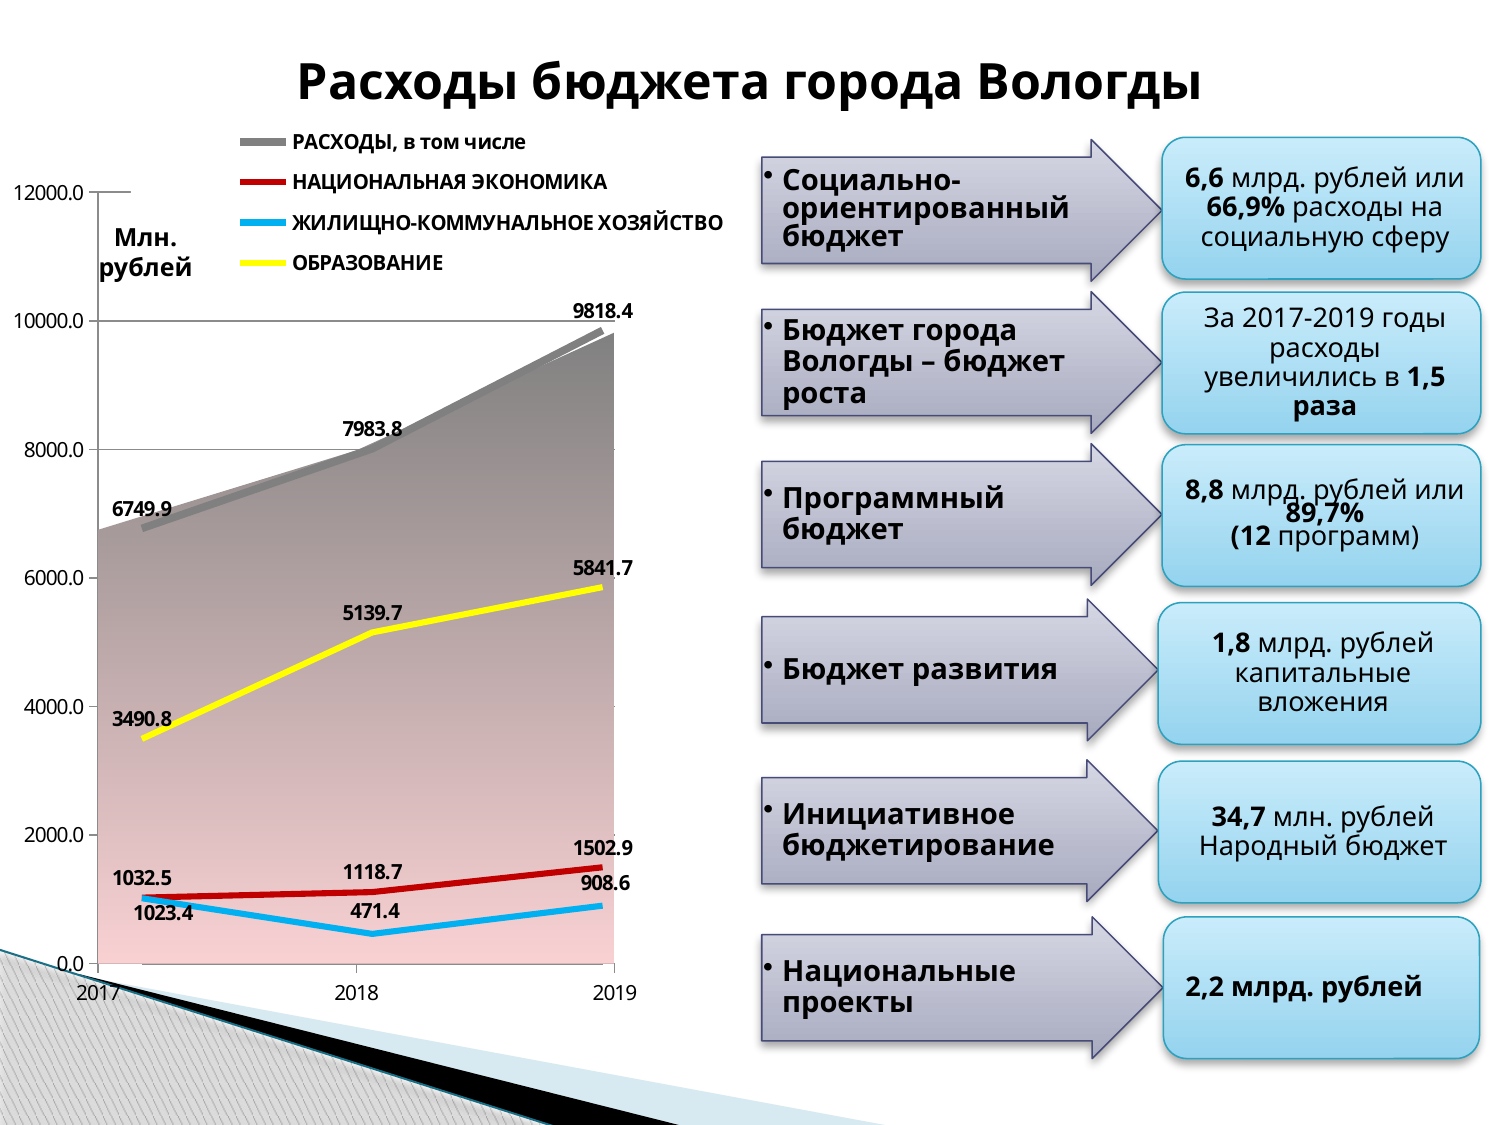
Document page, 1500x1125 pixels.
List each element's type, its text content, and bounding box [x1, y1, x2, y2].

chart [0, 0, 833, 1025]
text_box Расходы бюджета города Вологды [838, 42, 1287, 118]
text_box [761, 136, 1482, 1059]
